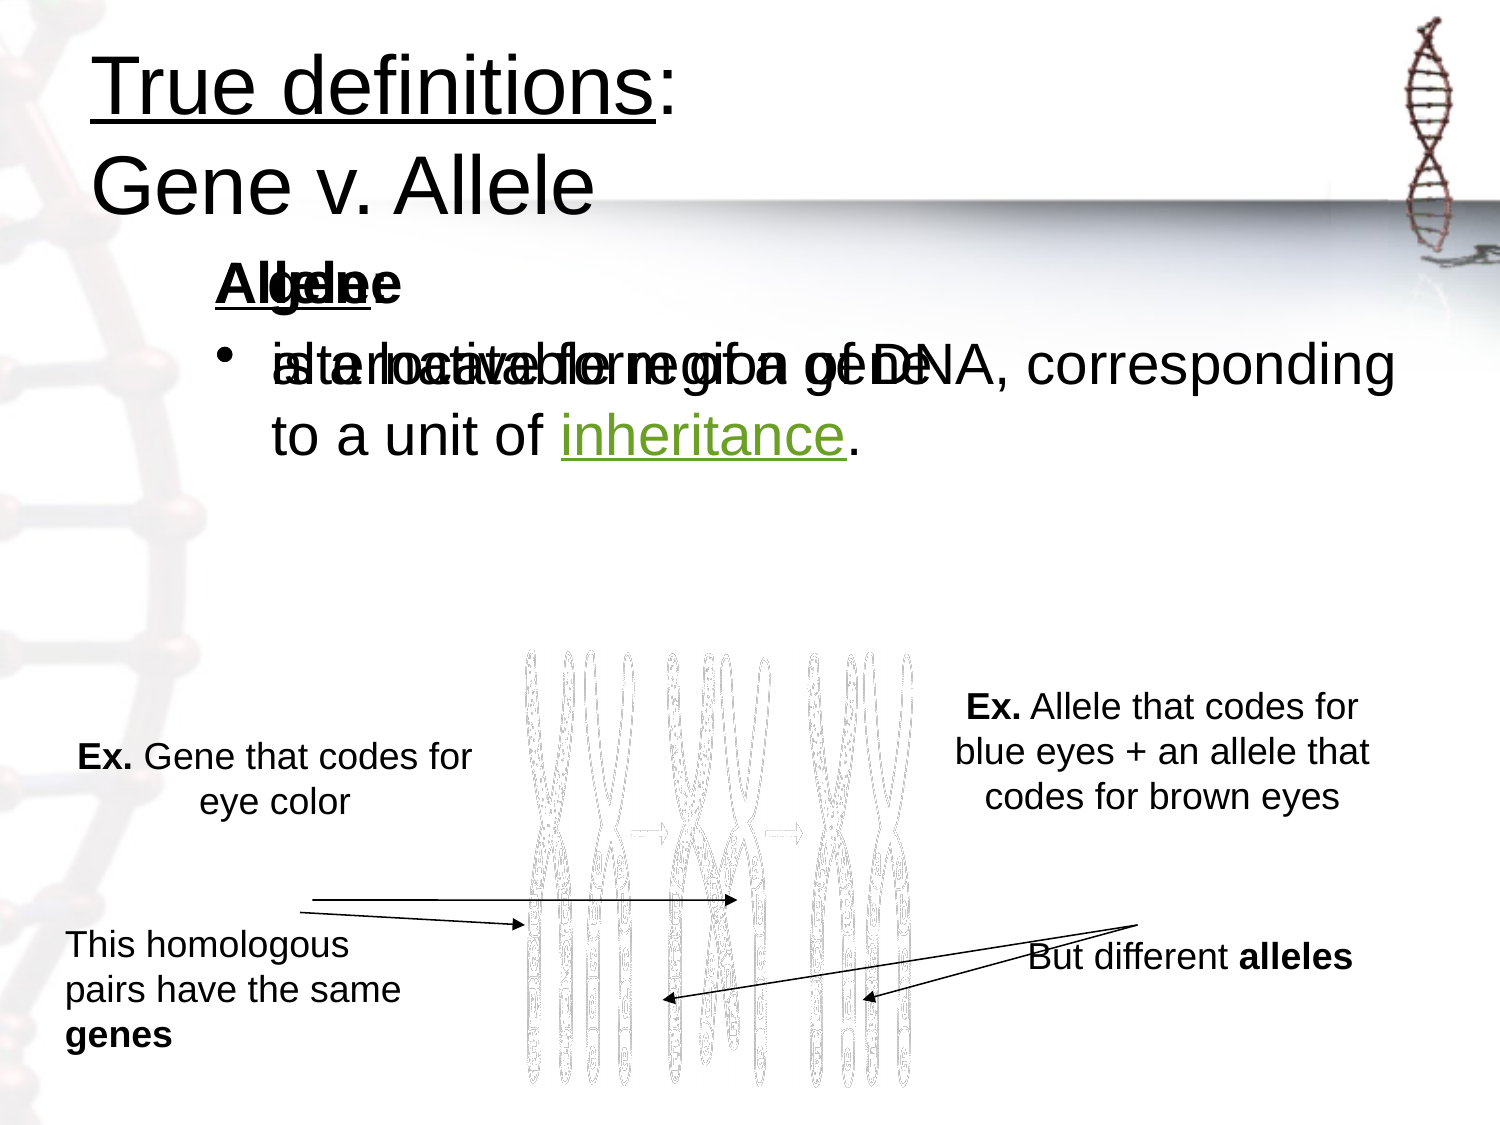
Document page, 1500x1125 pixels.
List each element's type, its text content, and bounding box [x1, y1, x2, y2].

text_box Ex. Allele that codes for blue eyes + an allele that codes for brown eyes [917, 674, 1413, 825]
text_box But different alleles [1012, 924, 1413, 985]
title True definitions: Gene v. Allele [75, 37, 1425, 225]
picture [0, 0, 1500, 1125]
list Allele: alternative form of a gene [200, 237, 1463, 1041]
text_box Ex. Gene that codes for eye color [49, 724, 500, 830]
text_box [438, 918, 520, 931]
text_box This homologous pairs have the same genes [49, 912, 438, 1063]
